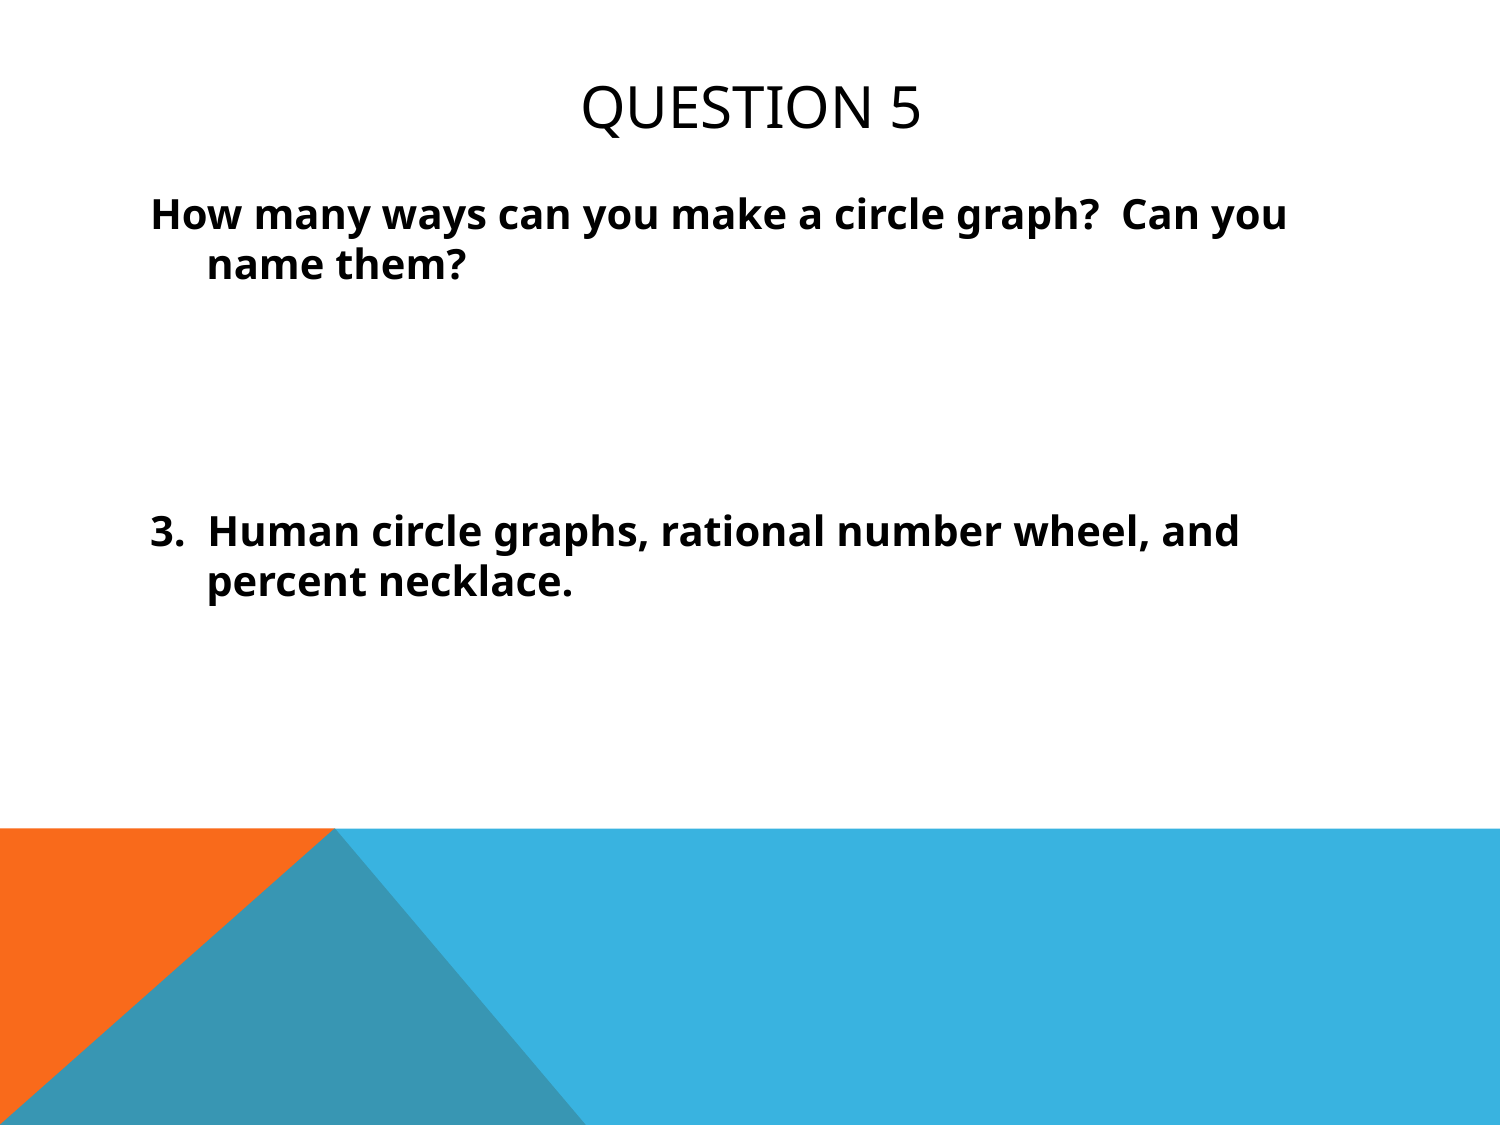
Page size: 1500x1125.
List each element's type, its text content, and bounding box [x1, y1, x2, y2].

list How many ways can you make a circle graph? Can you name them? 3. Human circle graphs, rational number wheel, and percent necklace. [135, 180, 1369, 768]
title Question 5 [135, 60, 1369, 150]
